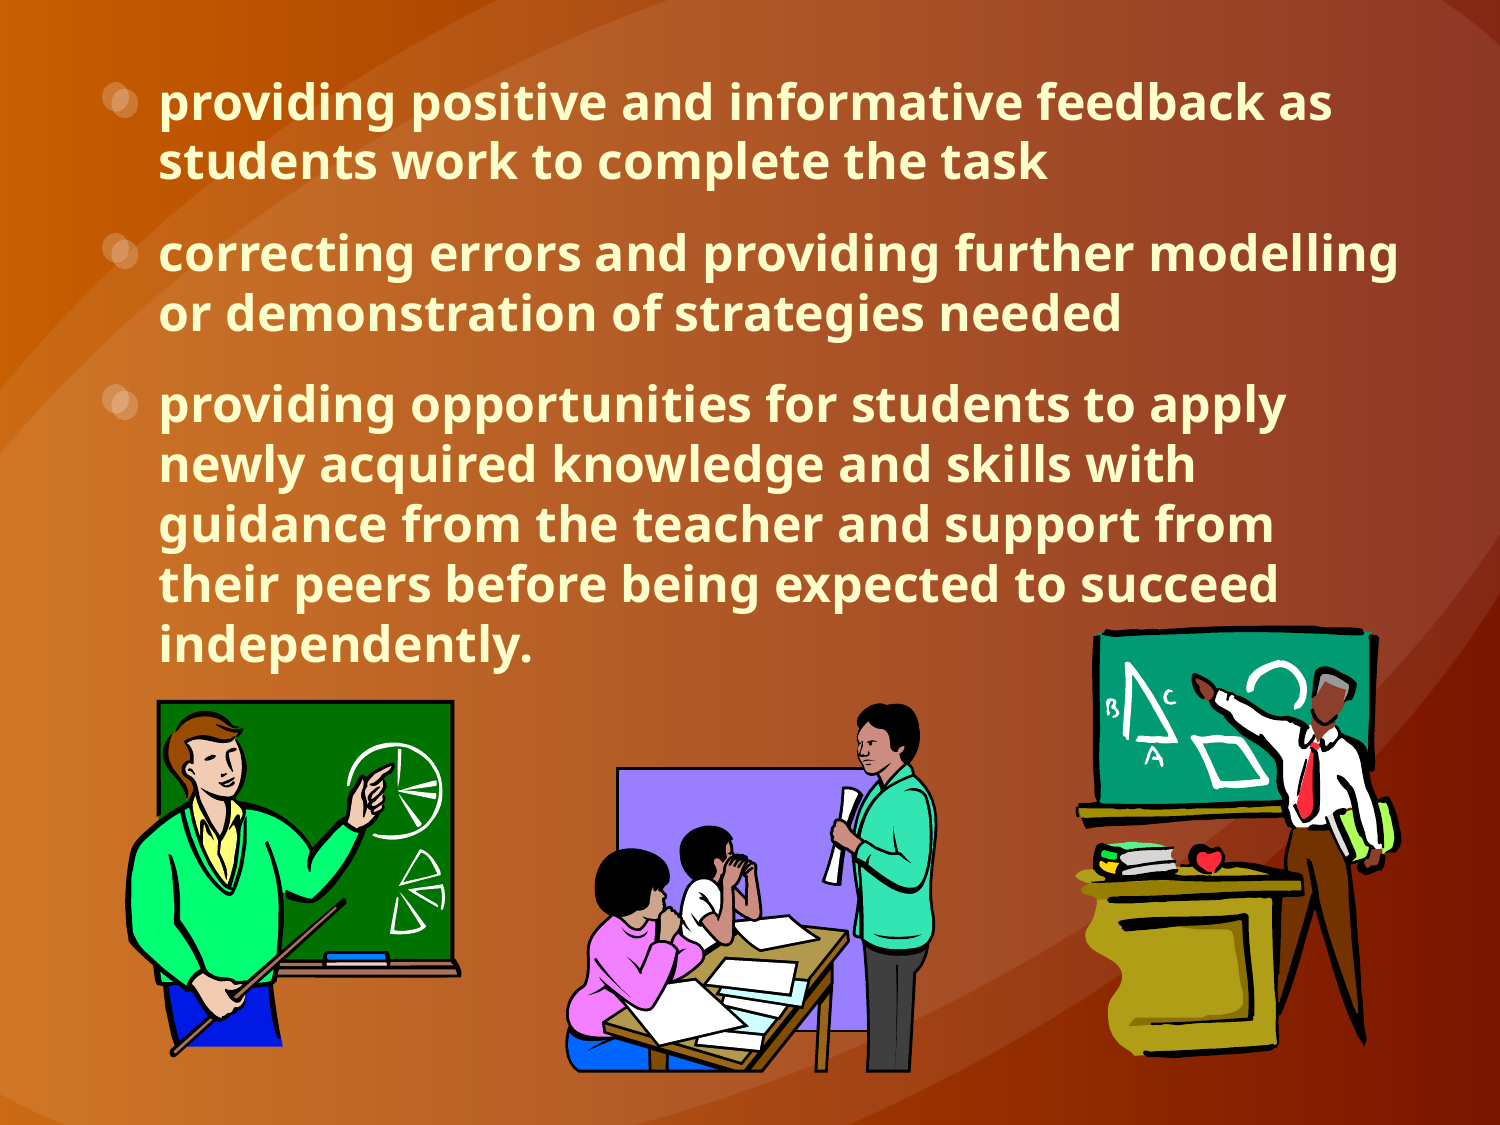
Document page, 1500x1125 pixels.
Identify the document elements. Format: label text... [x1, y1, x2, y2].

picture [0, 0, 1500, 1125]
list providing positive and informative feedback as students work to complete the task correcting errors and providing further modelling or demonstration of strategies needed providing opportunities for students to apply newly acquired knowledge and skills with guidance from the teacher and support from their peers before being expected to succeed independently. [87, 62, 1425, 1050]
